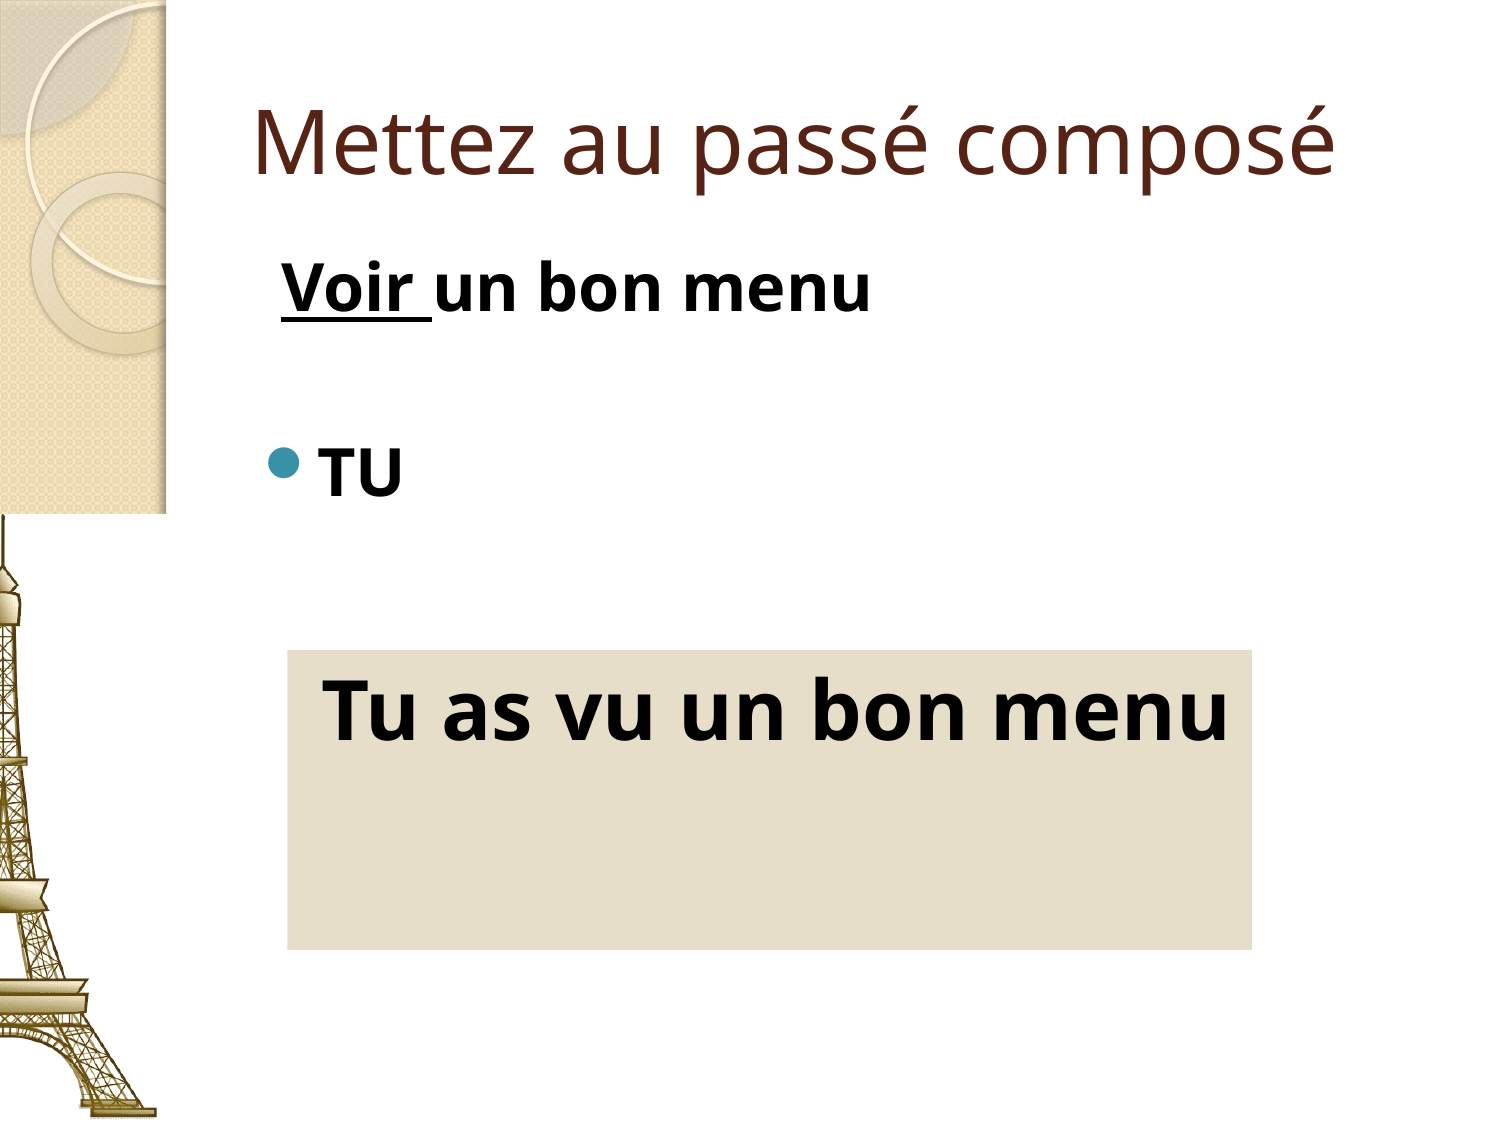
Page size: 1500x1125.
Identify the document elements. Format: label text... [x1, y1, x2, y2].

text_box Tu as vu un bon menu [287, 649, 1252, 950]
picture [0, 514, 167, 1125]
title Mettez au passé composé [235, 45, 1466, 233]
list Voir un bon menu TU [235, 237, 1200, 525]
